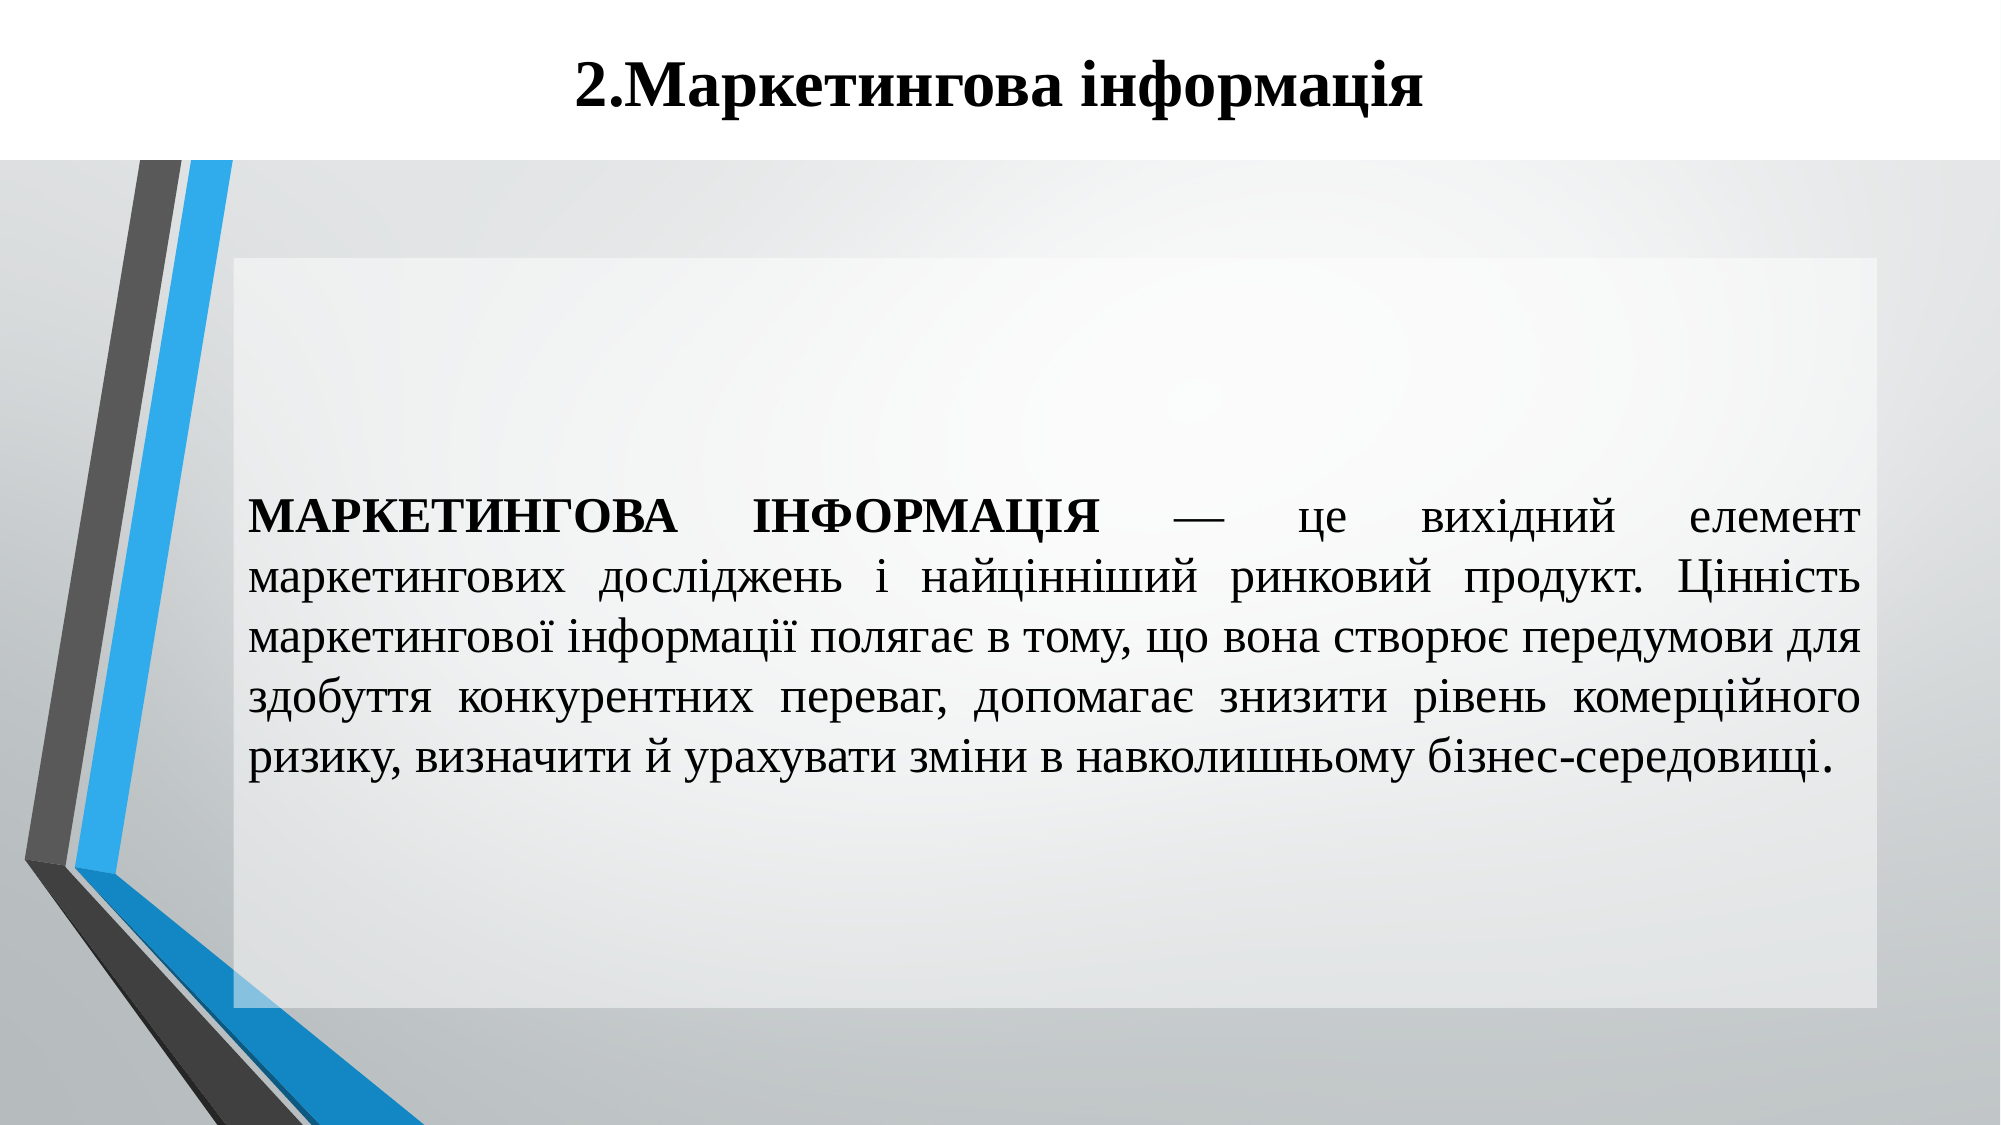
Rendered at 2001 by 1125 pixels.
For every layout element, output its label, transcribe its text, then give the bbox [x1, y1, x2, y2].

title 2.Маркетингова інформація [0, 0, 2000, 160]
list МАРКЕТИНГОВА ІНФОРМАЦІЯ — це вихідний елемент маркетингових досліджень і найцінніший ринковий продукт. Цінність маркетингової інформації полягає в тому, що вона створює передумови для здобуття конкурентних переваг, допомагає знизити рівень комерційного ризику, визначити й урахувати зміни в навколишньому бізнес-середовищі. [233, 257, 1877, 1008]
